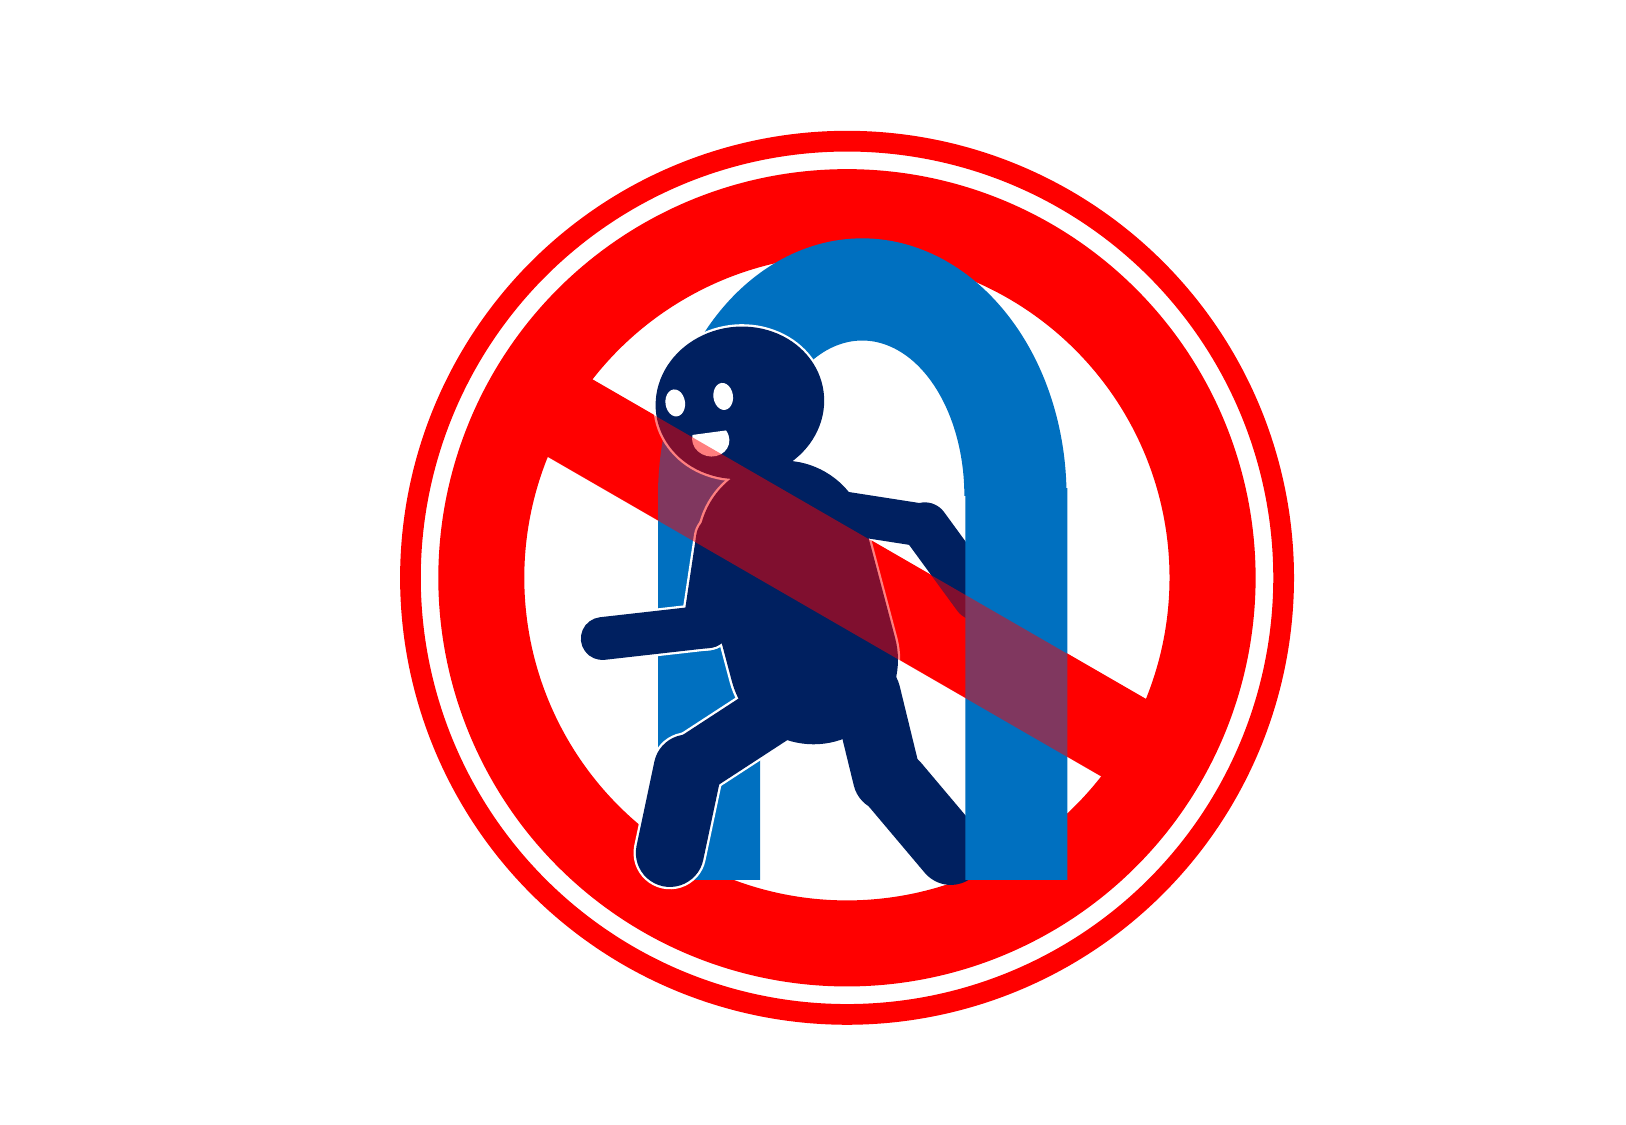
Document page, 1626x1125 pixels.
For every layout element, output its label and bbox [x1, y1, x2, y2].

text_box [399, 130, 1295, 1025]
